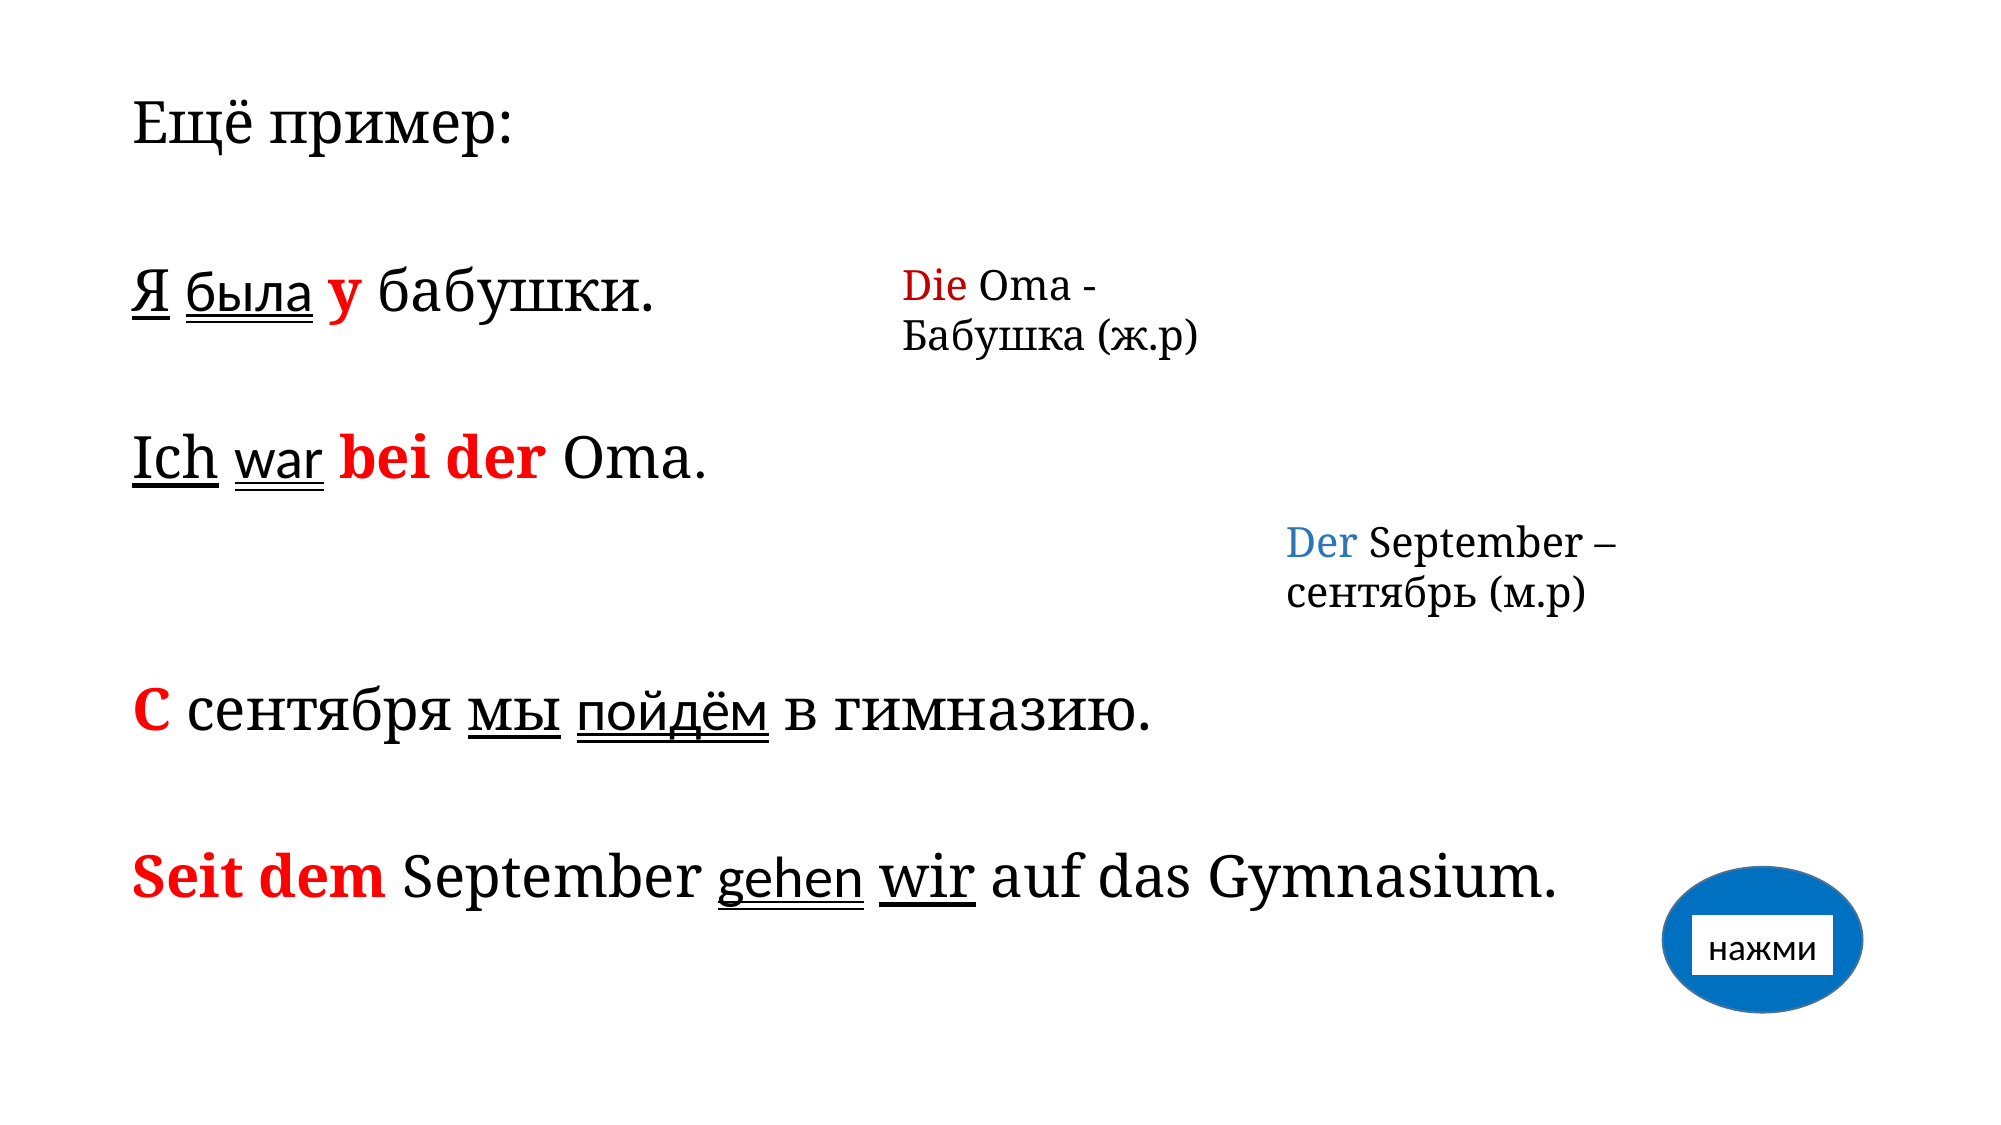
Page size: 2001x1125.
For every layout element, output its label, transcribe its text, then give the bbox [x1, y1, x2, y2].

text_box Die Oma - Бабушка (ж.р) [887, 251, 1305, 367]
text_box нажми [1692, 915, 1833, 975]
text_box [1661, 865, 1864, 1014]
list Ещё пример: Я была у бабушки. Ich war bei der Oma. С сентября мы пойдём в гимназию. Seit dem September gehen wir auf das Gymnasium. [117, 85, 1843, 931]
text_box Der September – сентябрь (м.р) [1271, 508, 1808, 623]
